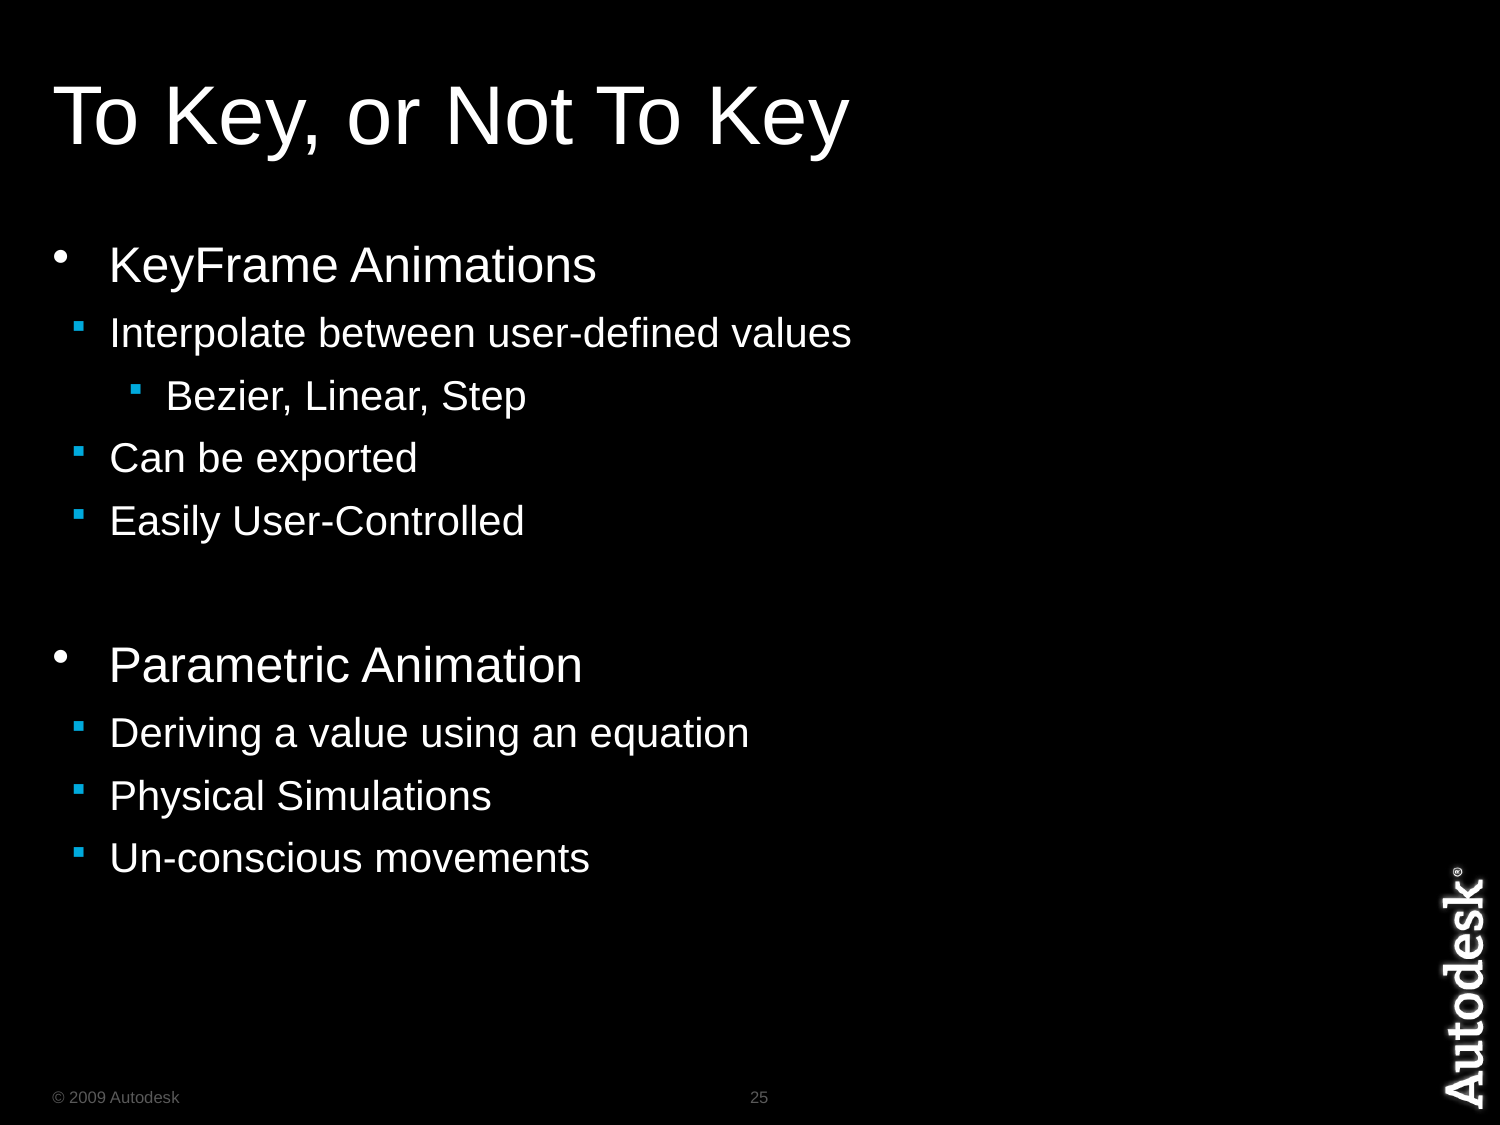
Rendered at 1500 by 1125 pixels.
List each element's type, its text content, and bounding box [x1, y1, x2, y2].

list KeyFrame Animations Interpolate between user-defined values Bezier, Linear, Step Can be exported Easily User-Controlled Parametric Animation Deriving a value using an equation Physical Simulations Un-conscious movements [52, 231, 1401, 1073]
title To Key, or Not To Key [52, 22, 1401, 211]
picture [1402, 0, 1500, 1125]
